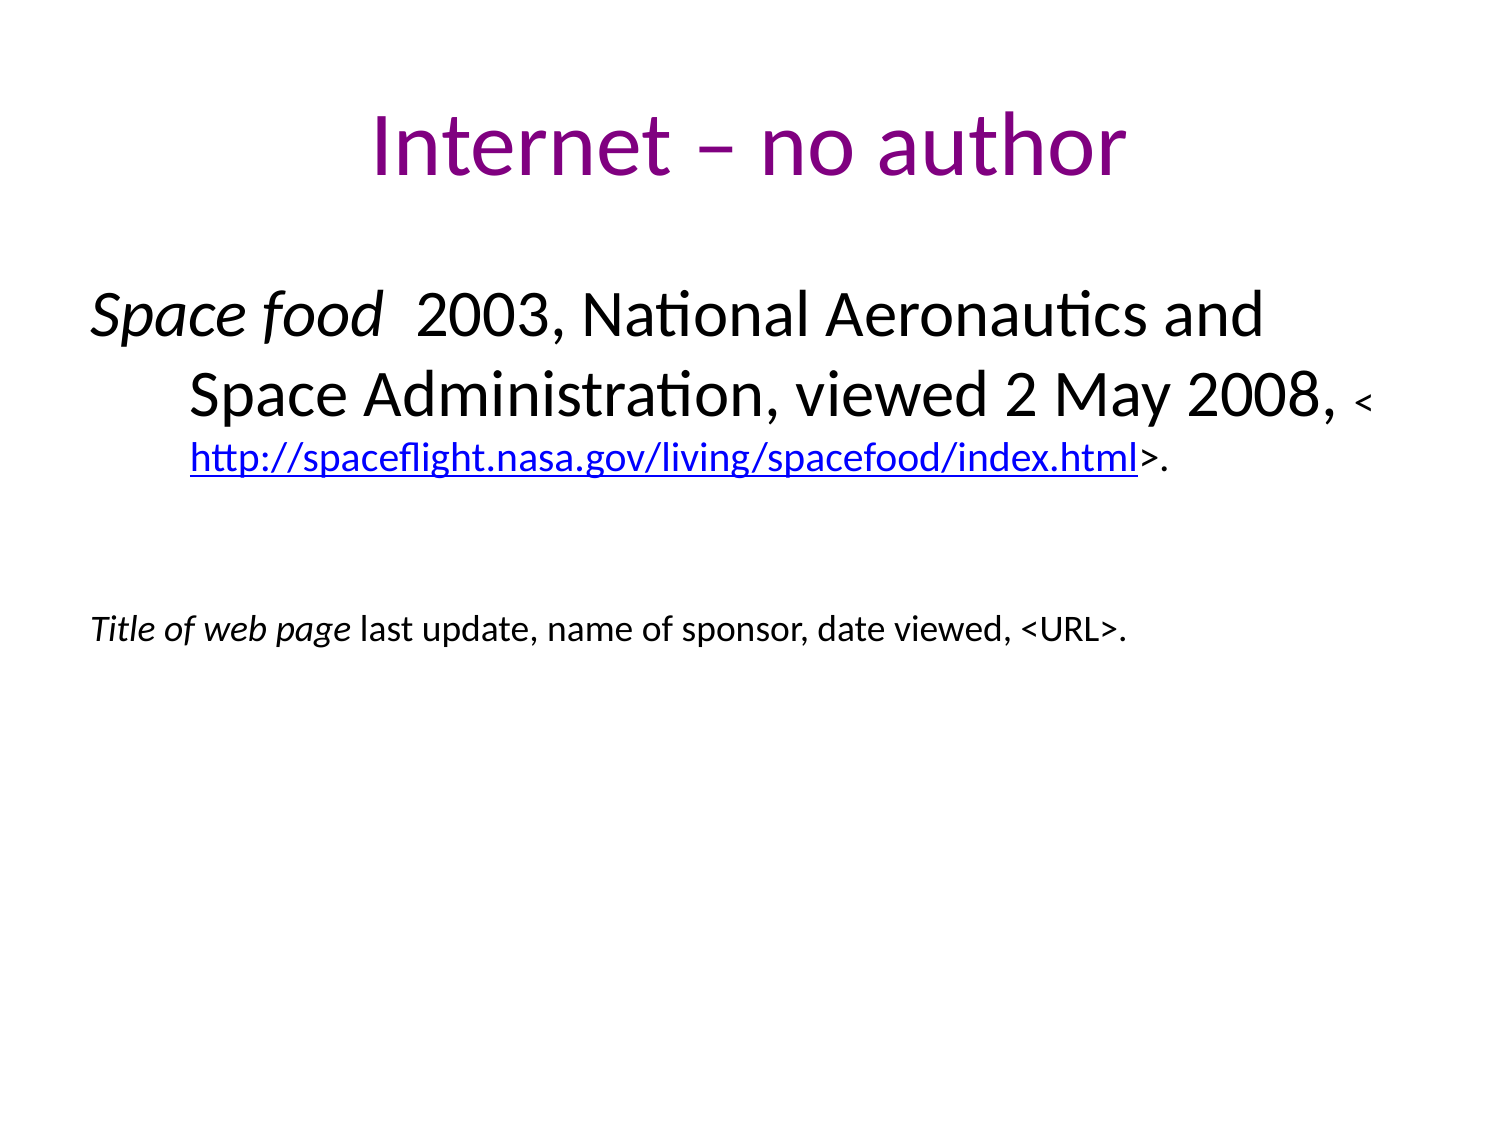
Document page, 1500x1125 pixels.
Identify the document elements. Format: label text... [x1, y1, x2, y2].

list Space food 2003, National Aeronautics and Space Administration, viewed 2 May 2008, <http://spaceflight.nasa.gov/living/spacefood/index.html>. Title of web page last update, name of sponsor, date viewed, <URL>. [75, 262, 1425, 1005]
title Internet – no author [75, 45, 1425, 233]
